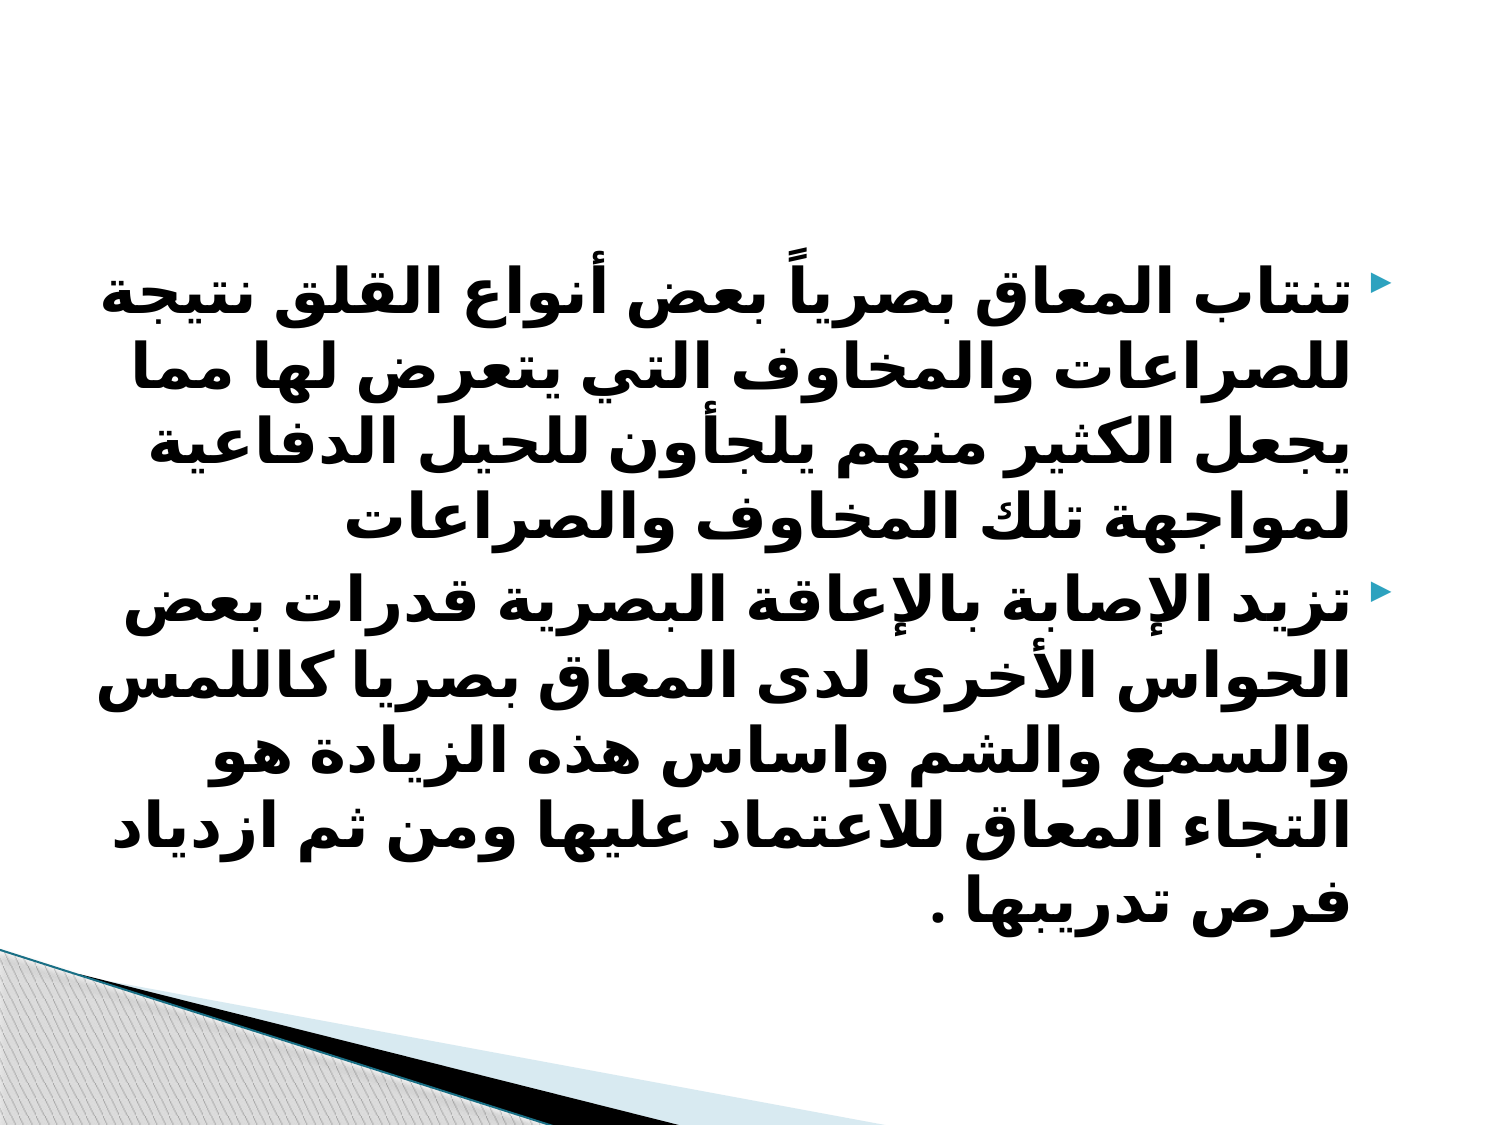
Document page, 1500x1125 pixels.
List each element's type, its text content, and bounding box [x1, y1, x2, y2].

list تنتاب المعاق بصرياً بعض أنواع القلق نتيجة للصراعات والمخاوف التي يتعرض لها مما يجعل الكثير منهم يلجأون للحيل الدفاعية لمواجهة تلك المخاوف والصراعات تزيد الإصابة بالإعاقة البصرية قدرات بعض الحواس الأخرى لدى المعاق بصريا كاللمس والسمع والشم واساس هذه الزيادة هو التجاء المعاق للاعتماد عليها ومن ثم ازدياد فرص تدريبها . [75, 243, 1425, 986]
